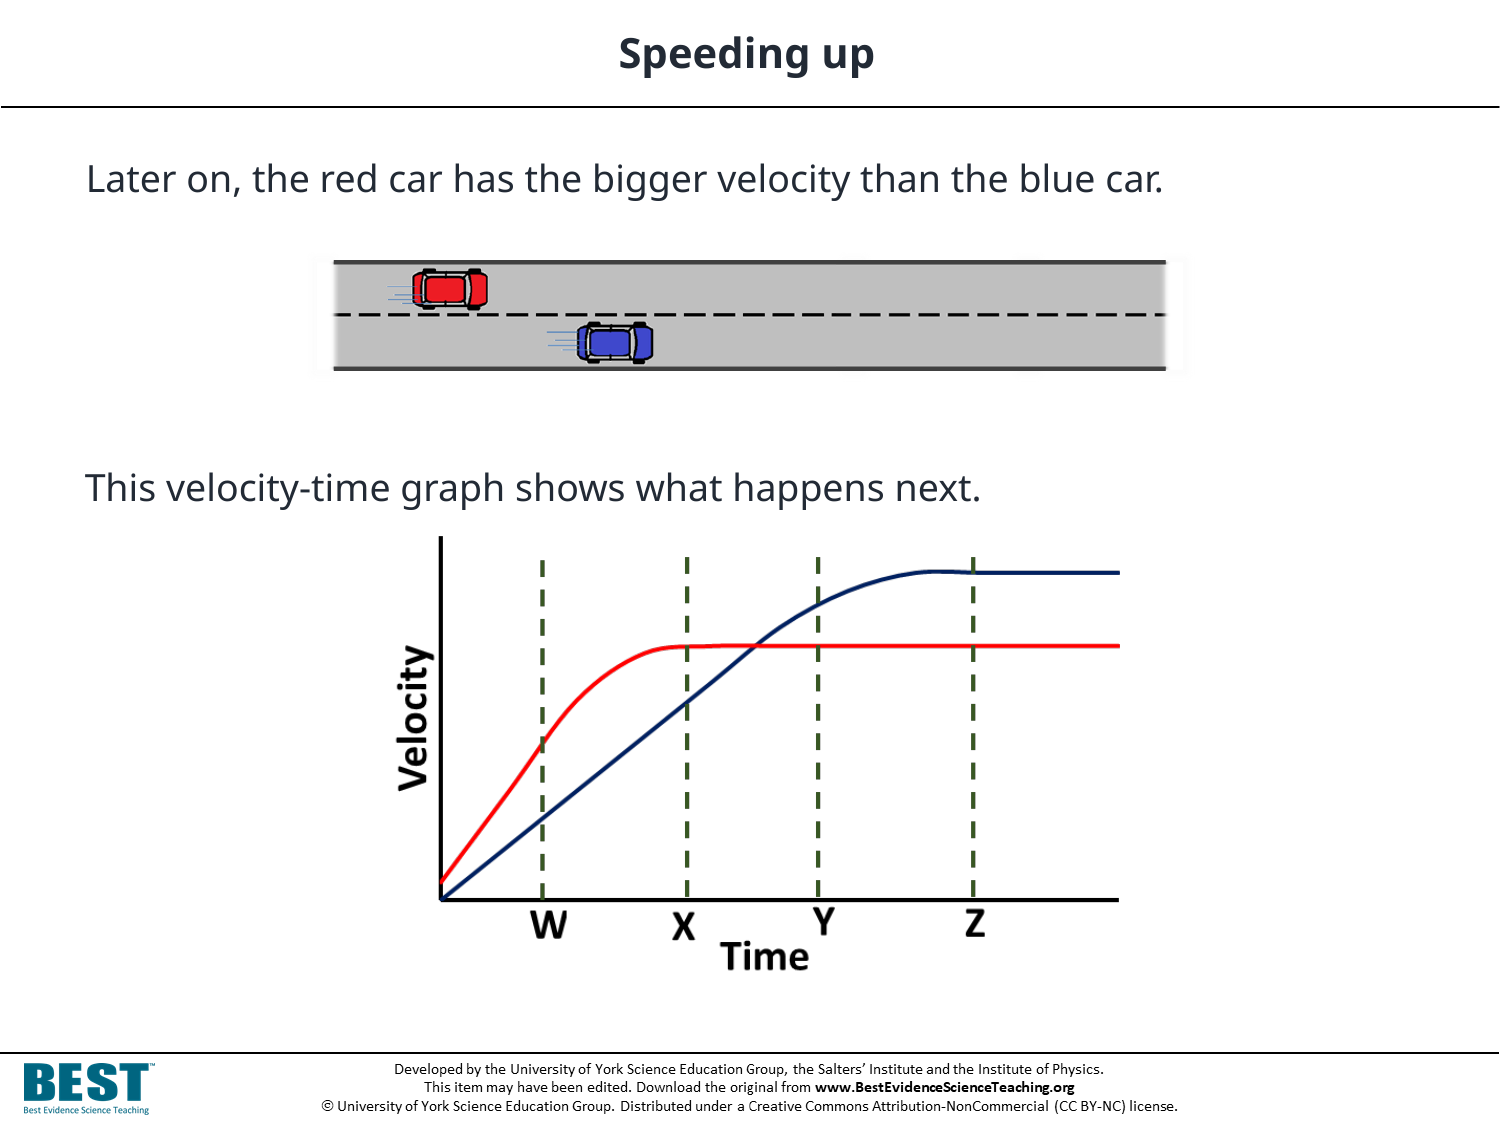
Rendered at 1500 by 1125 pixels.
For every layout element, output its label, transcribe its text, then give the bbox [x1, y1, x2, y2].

text_box Speeding up [23, 4, 1471, 99]
picture [0, 106, 1500, 1125]
